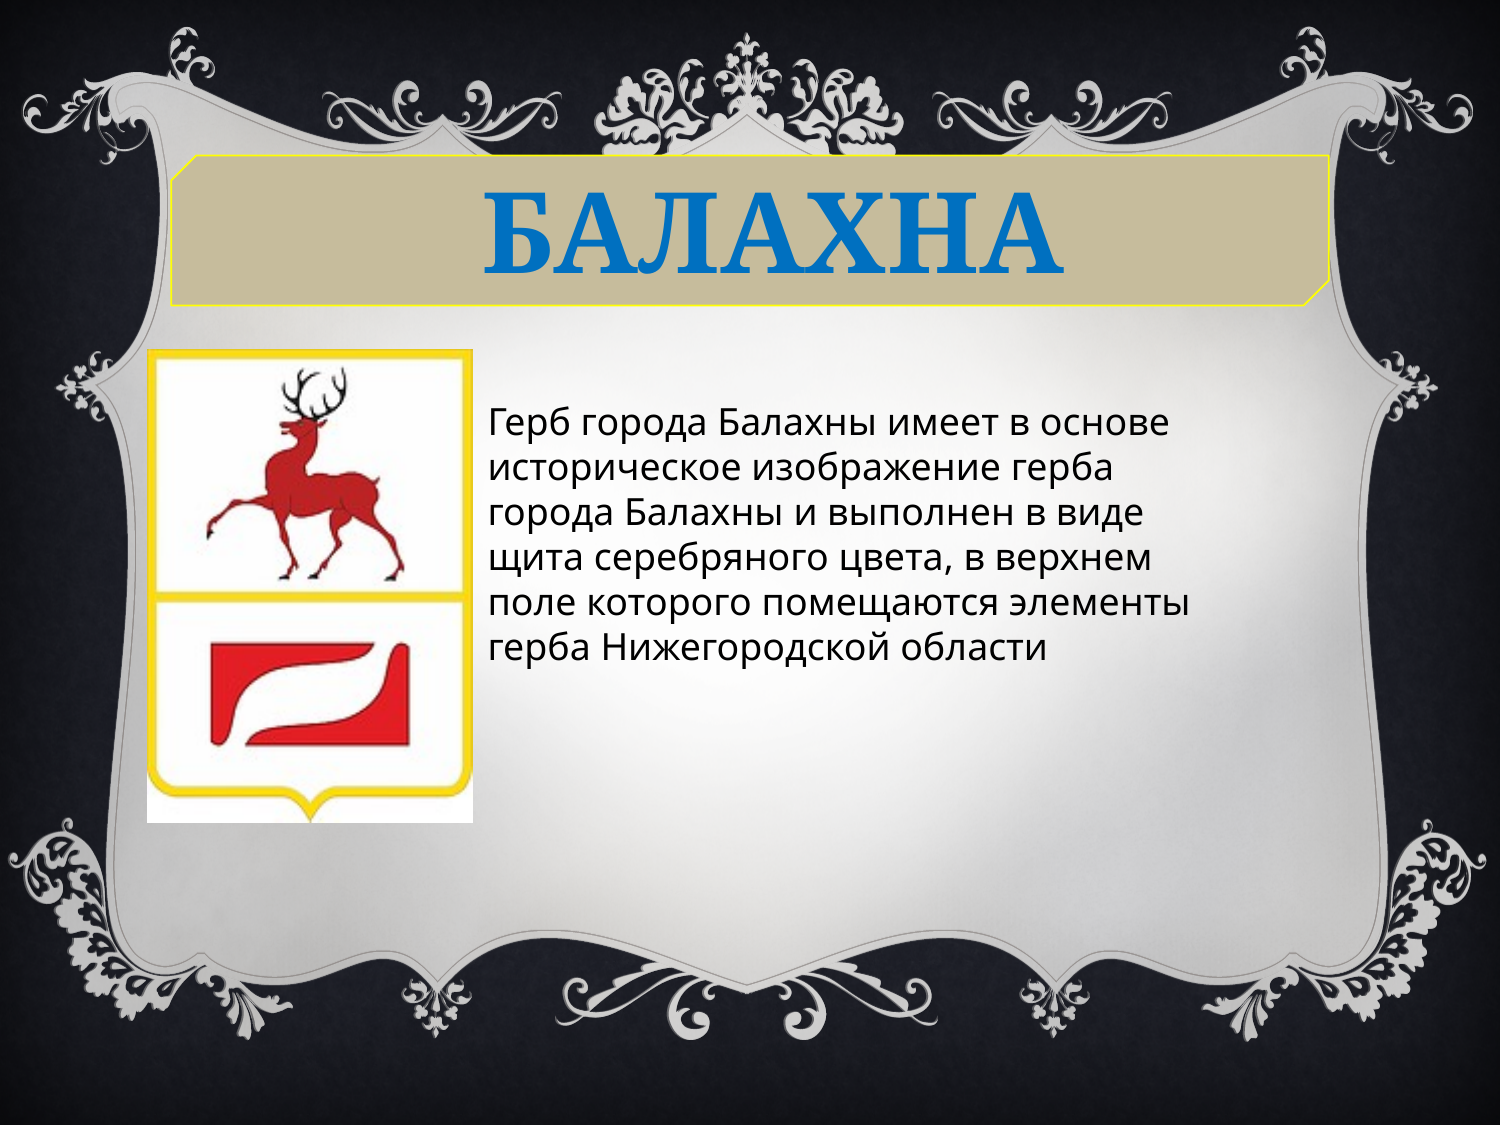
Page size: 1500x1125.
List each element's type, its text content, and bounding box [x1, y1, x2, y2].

text_box Герб города Балахны имеет в основе историческое изображение герба города Балахны и выполнен в виде щита серебряного цвета, в верхнем поле которого помещаются элементы герба Нижегородской области [474, 390, 1223, 676]
text_box [170, 154, 1330, 307]
text_box балахна [465, 153, 1080, 304]
picture [0, 0, 1500, 1125]
